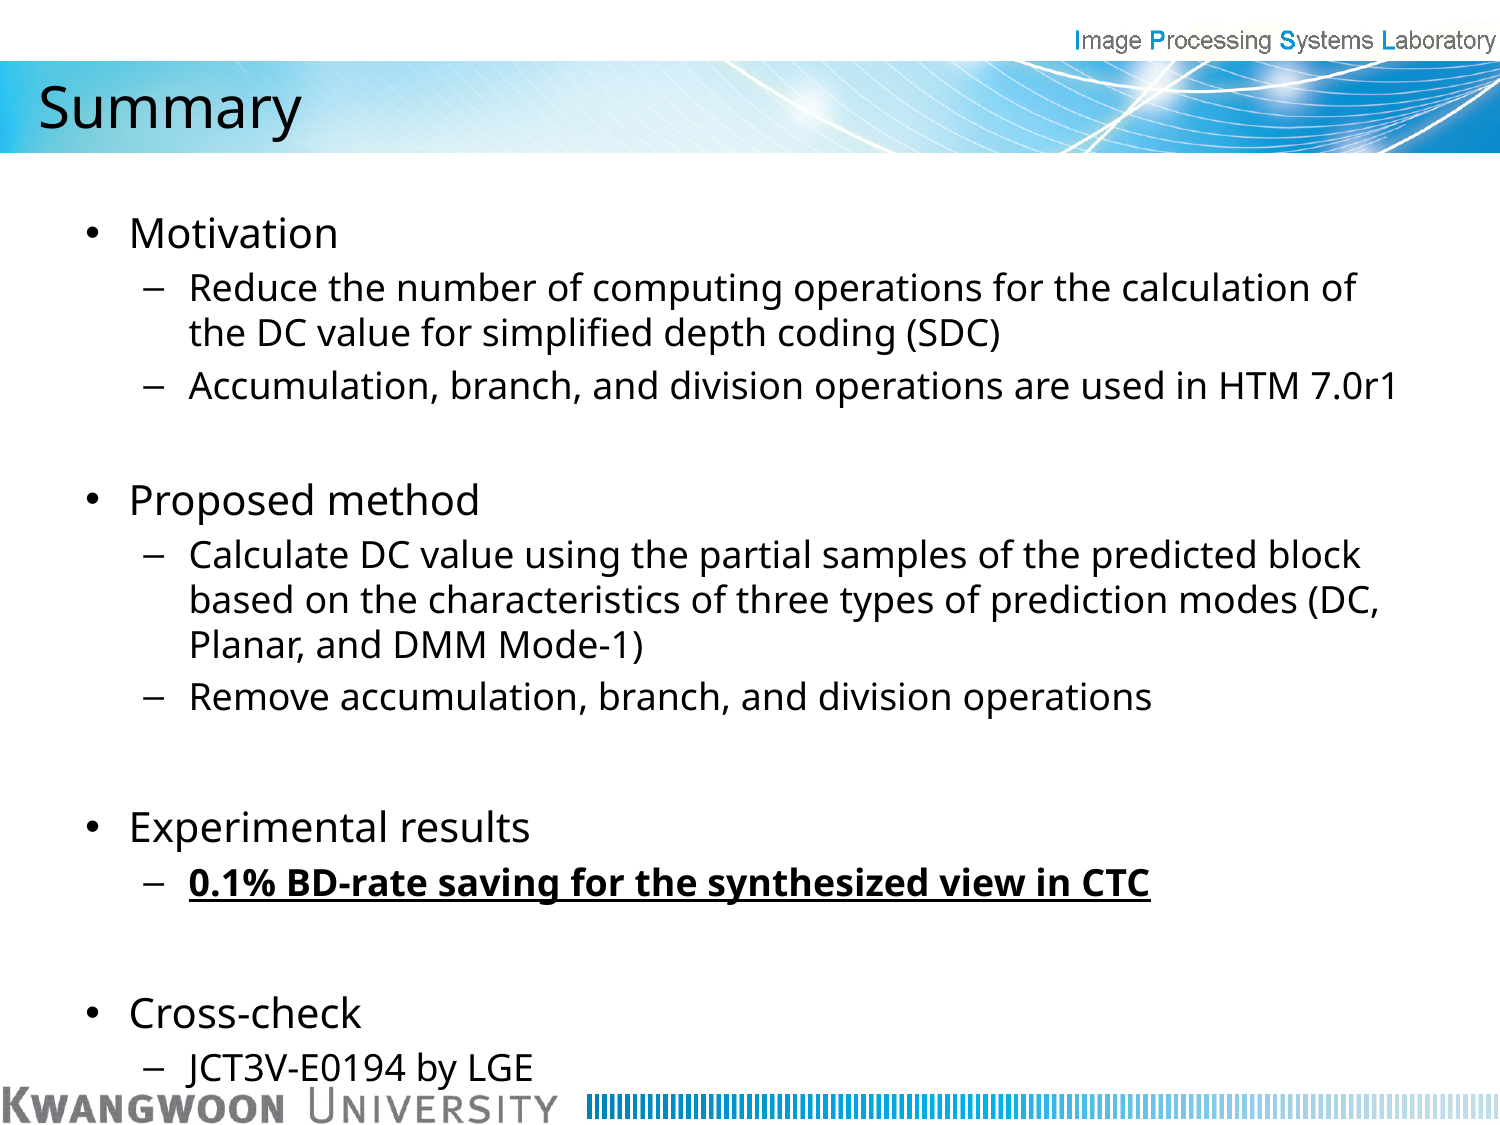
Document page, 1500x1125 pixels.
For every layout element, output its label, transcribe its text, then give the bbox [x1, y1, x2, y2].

list Motivation Reduce the number of computing operations for the calculation of the DC value for simplified depth coding (SDC) Accumulation, branch, and division operations are used in HTM 7.0r1 Proposed method Calculate DC value using the partial samples of the predicted block based on the characteristics of three types of prediction modes (DC, Planar, and DMM Mode-1) Remove accumulation, branch, and division operations Experimental results 0.1% BD-rate saving for the synthesized view in CTC Cross-check JCT3V-E0194 by LGE [70, 198, 1426, 1020]
title Summary [23, 58, 1337, 153]
picture [0, 0, 1500, 1125]
